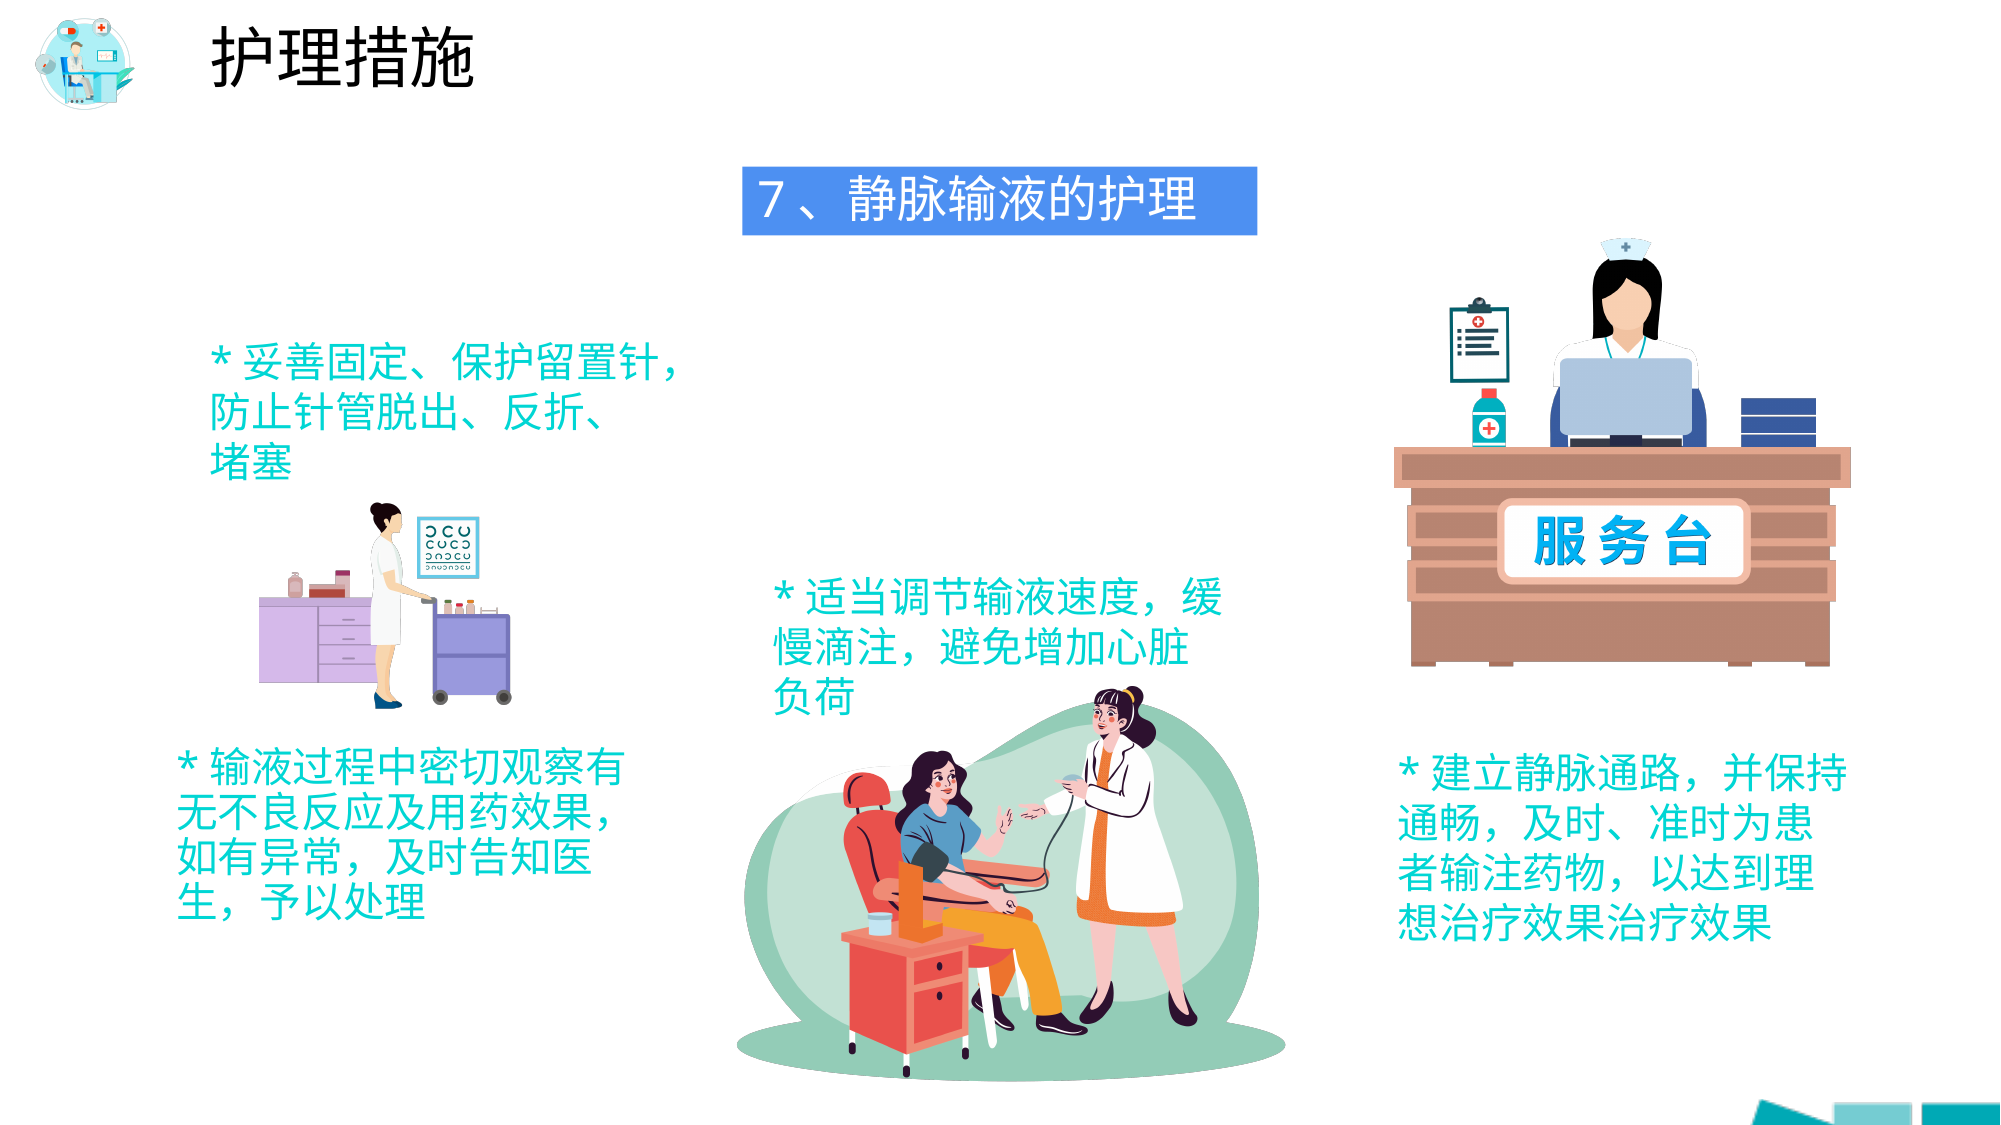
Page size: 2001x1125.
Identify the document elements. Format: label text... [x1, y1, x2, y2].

text_box *输液过程中密切观察有无不良反应及用药效果，如有异常，及时告知医生，予以处理 [161, 739, 646, 934]
text_box *妥善固定、保护留置针，防止针管脱出、反折、堵塞 [195, 328, 679, 494]
text_box *建立静脉通路，并保持通畅，及时、准时为患者输注药物，以达到理想治疗效果治疗效果 [1383, 758, 1867, 1089]
picture [27, 0, 146, 116]
picture [1745, 1099, 2000, 1125]
text_box 护理措施 [195, 8, 493, 104]
picture [240, 461, 536, 758]
picture [1329, 166, 1921, 758]
text_box *适当调节输液速度，缓慢滴注，避免增加心脏负荷 [758, 563, 1242, 626]
picture [718, 626, 1310, 1125]
text_box 7、静脉输液的护理 [742, 166, 1258, 236]
